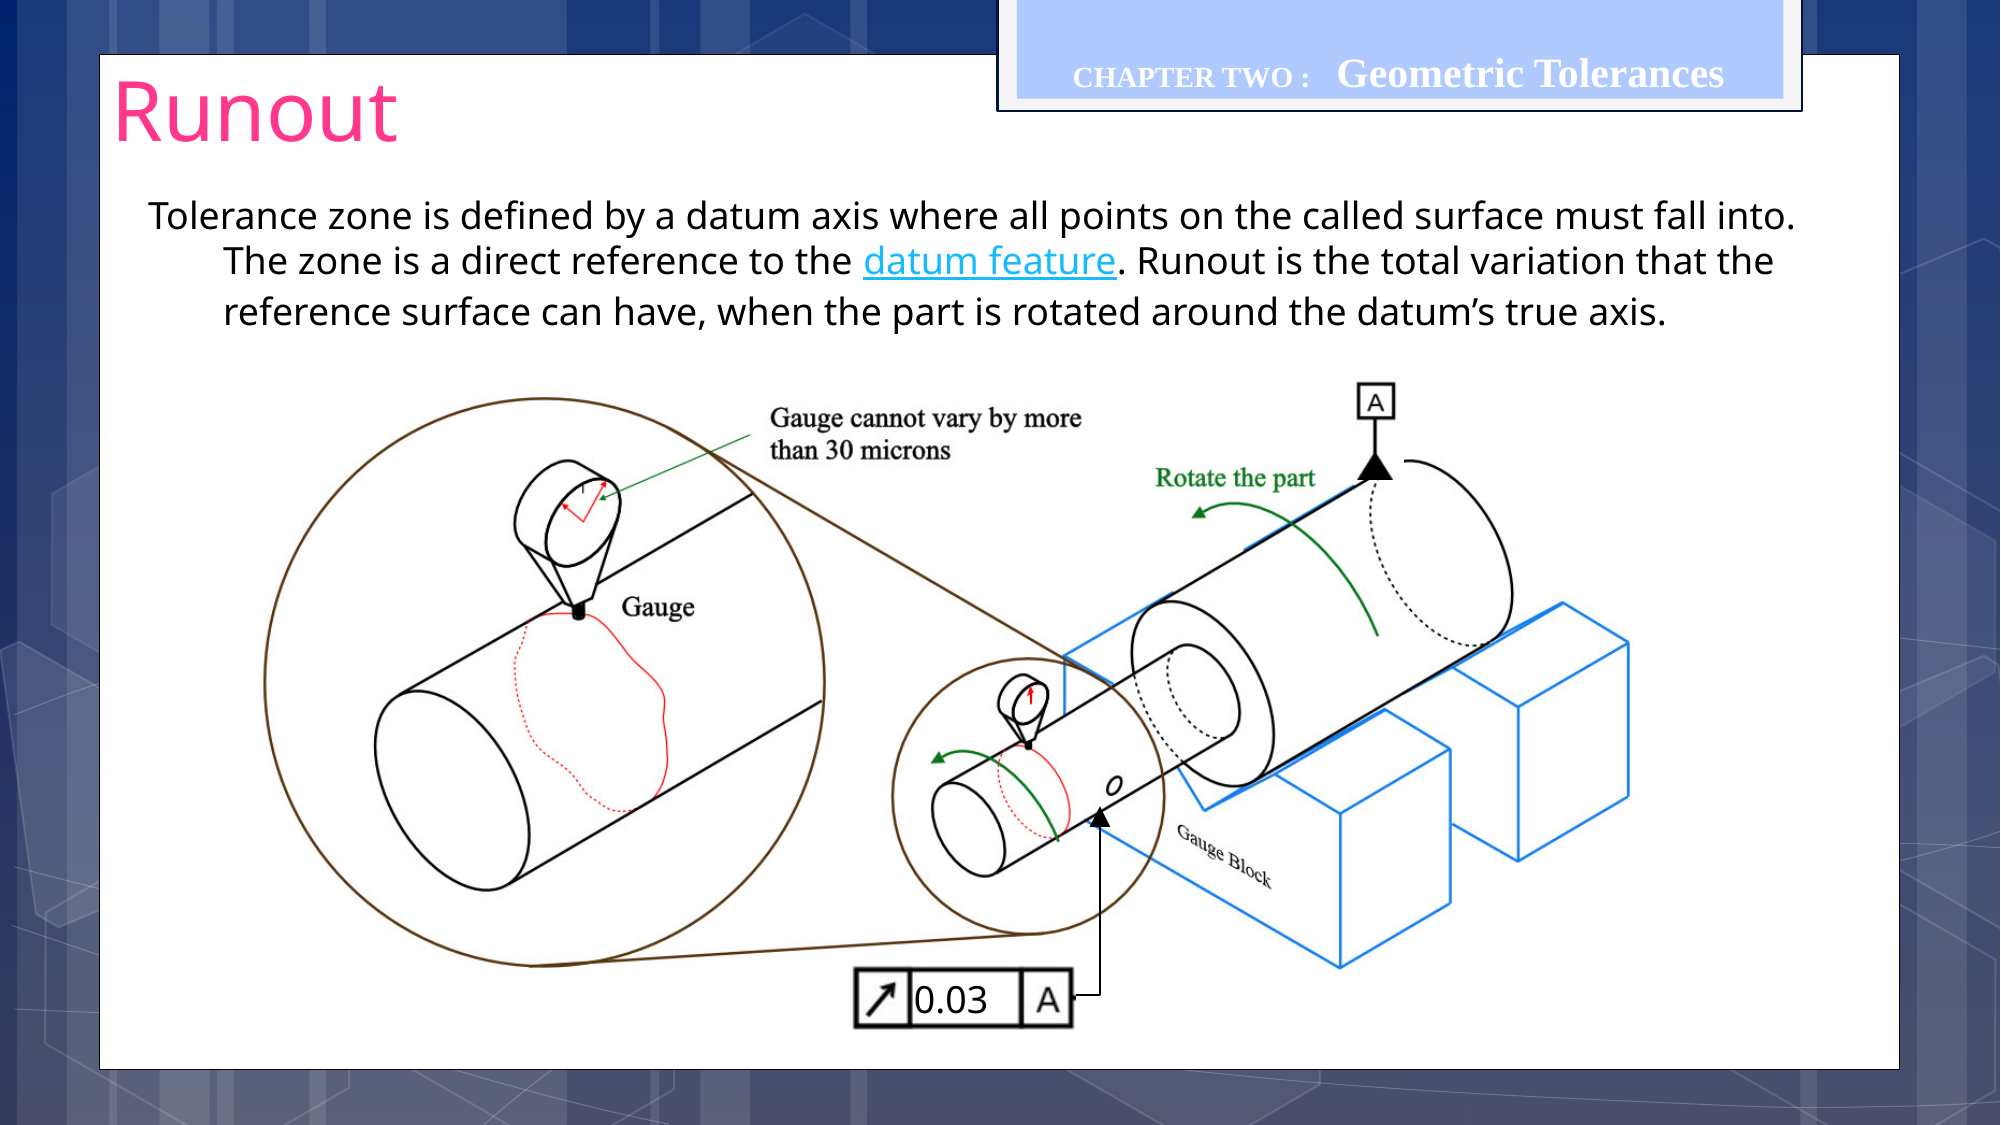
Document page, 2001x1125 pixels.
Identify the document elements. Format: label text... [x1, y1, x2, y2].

text_box CHAPTER TWO : Geometric Tolerances [940, 0, 1858, 110]
title Runout [96, 0, 1634, 166]
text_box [241, 368, 1643, 1034]
text_box Tolerance zone is defined by a datum axis where all points on the called surface must fall into. The zone is a direct reference to the datum feature. Runout is the total variation that the reference surface can have, when the part is rotated around the datum’s true axis. [133, 184, 1869, 341]
